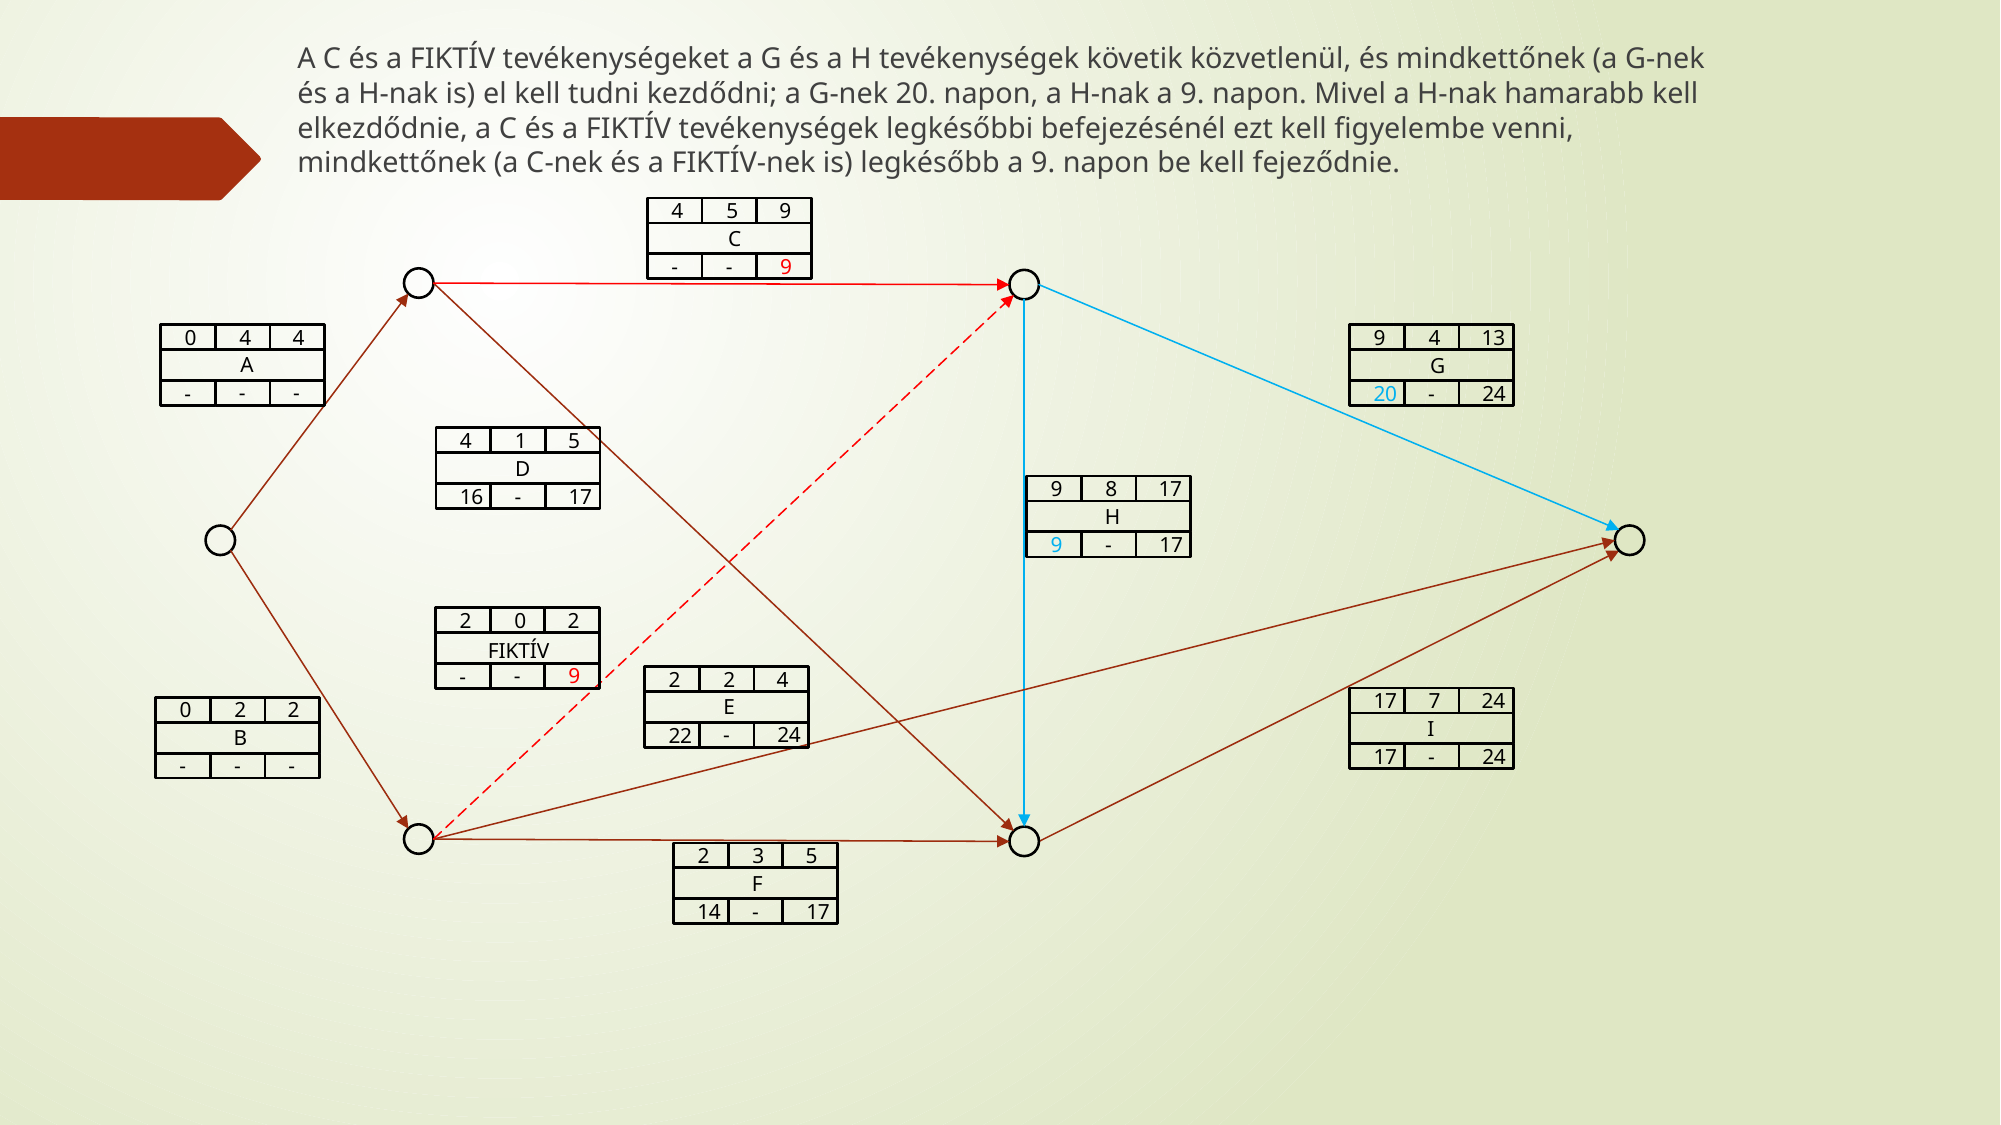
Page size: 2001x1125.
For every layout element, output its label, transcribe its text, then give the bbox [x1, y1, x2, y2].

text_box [1026, 468, 1199, 566]
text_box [644, 658, 817, 756]
text_box [402, 823, 432, 856]
text_box A C és a FIKTÍV tevékenységeket a G és a H tevékenységek követik közvetlenül, és mindkettőnek (a G-nek és a H-nak is) el kell tudni kezdődni; a G-nek 20. napon, a H-nak a 9. napon. Mivel a H-nak hamarabb kell elkezdődnie, a C és a FIKTÍV tevékenységek legkésőbbi befejezésénél ezt kell figyelembe venni, mindkettőnek (a C-nek és a FIKTÍV-nek is) legkésőbb a 9. napon be kell fejeződnie. [282, 32, 1745, 209]
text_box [1349, 316, 1522, 414]
text_box [1008, 268, 1041, 301]
text_box [204, 524, 237, 557]
text_box [1613, 524, 1646, 557]
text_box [433, 282, 1015, 832]
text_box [673, 834, 845, 932]
text_box [1010, 848, 1038, 858]
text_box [647, 189, 812, 287]
text_box [402, 266, 435, 300]
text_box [1018, 539, 1616, 840]
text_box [230, 550, 409, 829]
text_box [1038, 284, 1620, 530]
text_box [160, 316, 325, 414]
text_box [230, 293, 409, 530]
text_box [1349, 679, 1522, 777]
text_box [435, 599, 600, 697]
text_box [155, 689, 320, 787]
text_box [435, 419, 608, 517]
